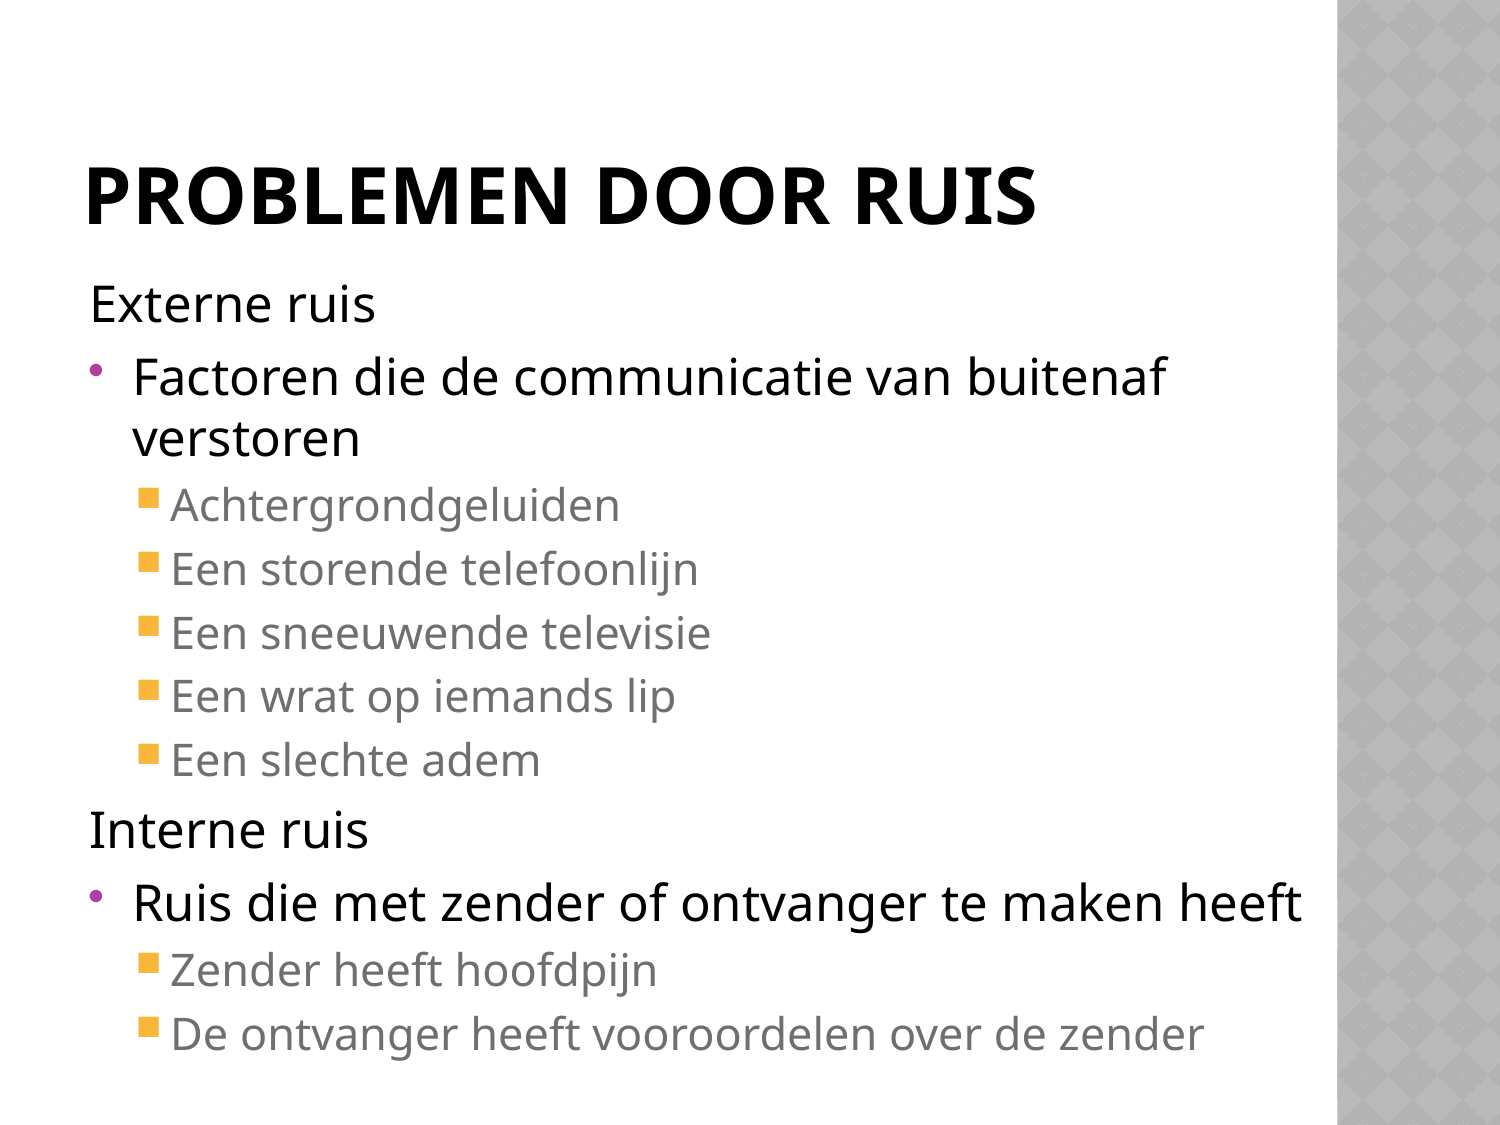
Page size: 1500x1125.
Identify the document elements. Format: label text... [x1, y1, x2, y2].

list Externe ruis Factoren die de communicatie van buitenaf verstoren Achtergrondgeluiden Een storende telefoonlijn Een sneeuwende televisie Een wrat op iemands lip Een slechte adem Interne ruis Ruis die met zender of ontvanger te maken heeft Zender heeft hoofdpijn De ontvanger heeft vooroordelen over de zender [75, 264, 1329, 1125]
title Problemen door ruis [75, 52, 1263, 240]
